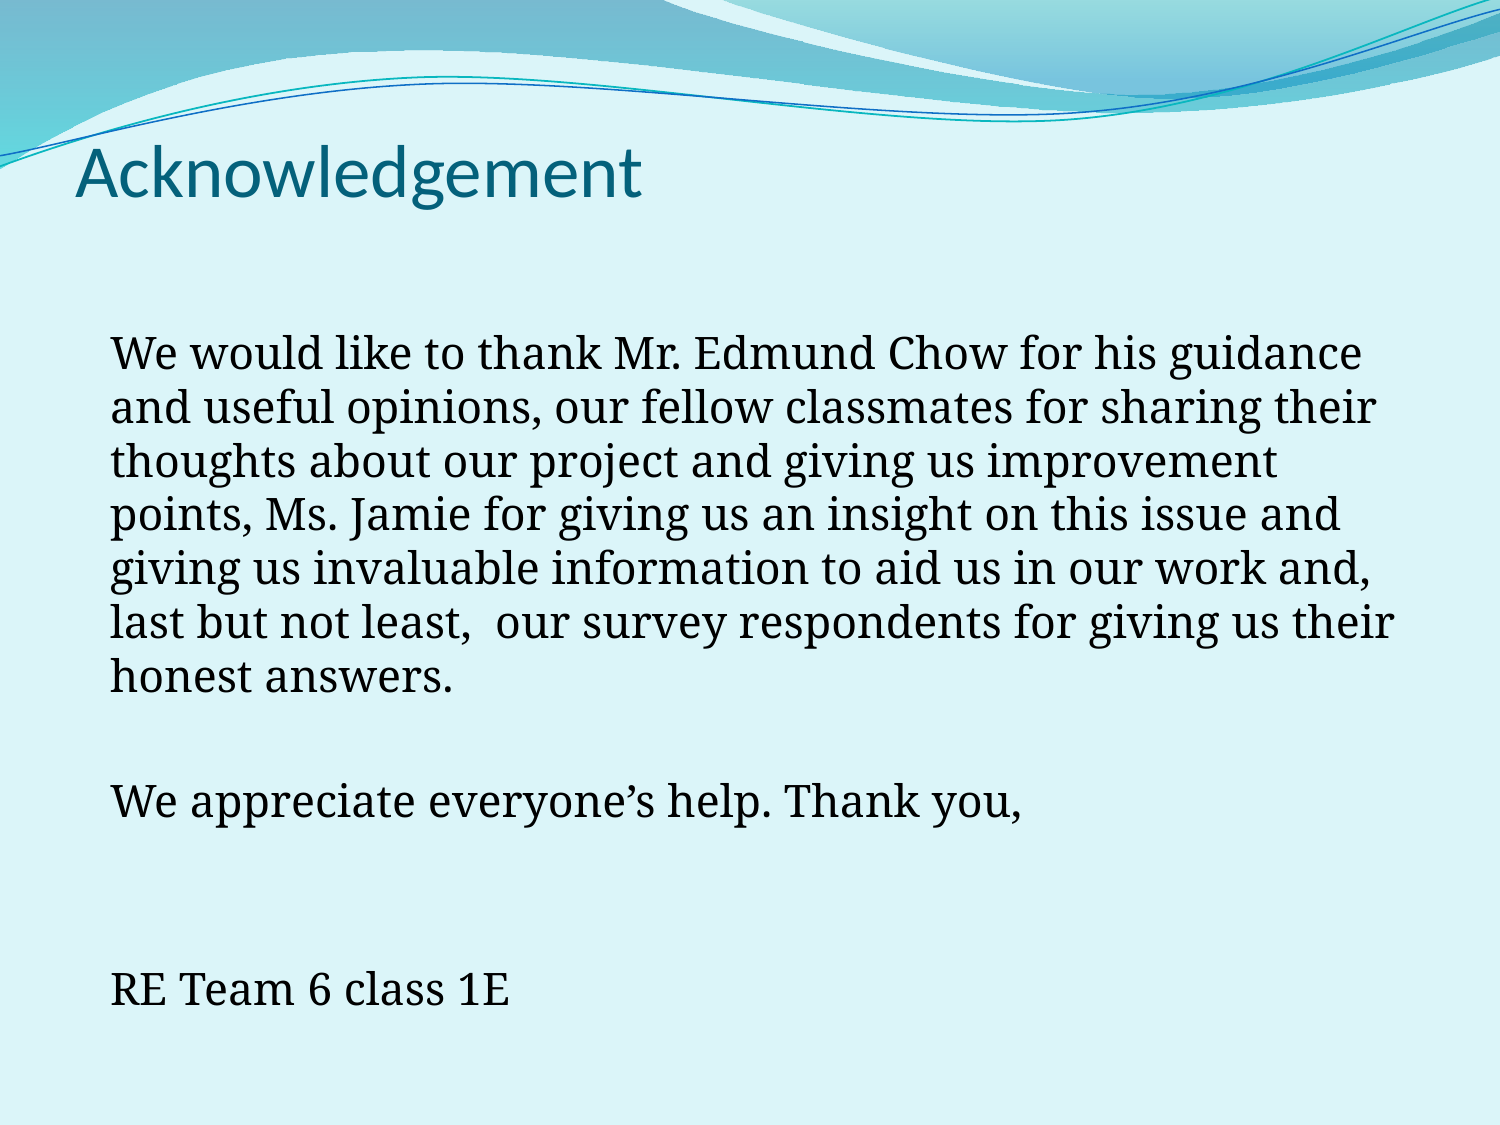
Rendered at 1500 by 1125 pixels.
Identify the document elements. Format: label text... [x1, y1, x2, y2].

list We would like to thank Mr. Edmund Chow for his guidance and useful opinions, our fellow classmates for sharing their thoughts about our project and giving us improvement points, Ms. Jamie for giving us an insight on this issue and giving us invaluable information to aid us in our work and, last but not least, our survey respondents for giving us their honest answers. We appreciate everyone’s help. Thank you, RE Team 6 class 1E [75, 317, 1425, 1038]
title Acknowledgement [75, 115, 1425, 303]
